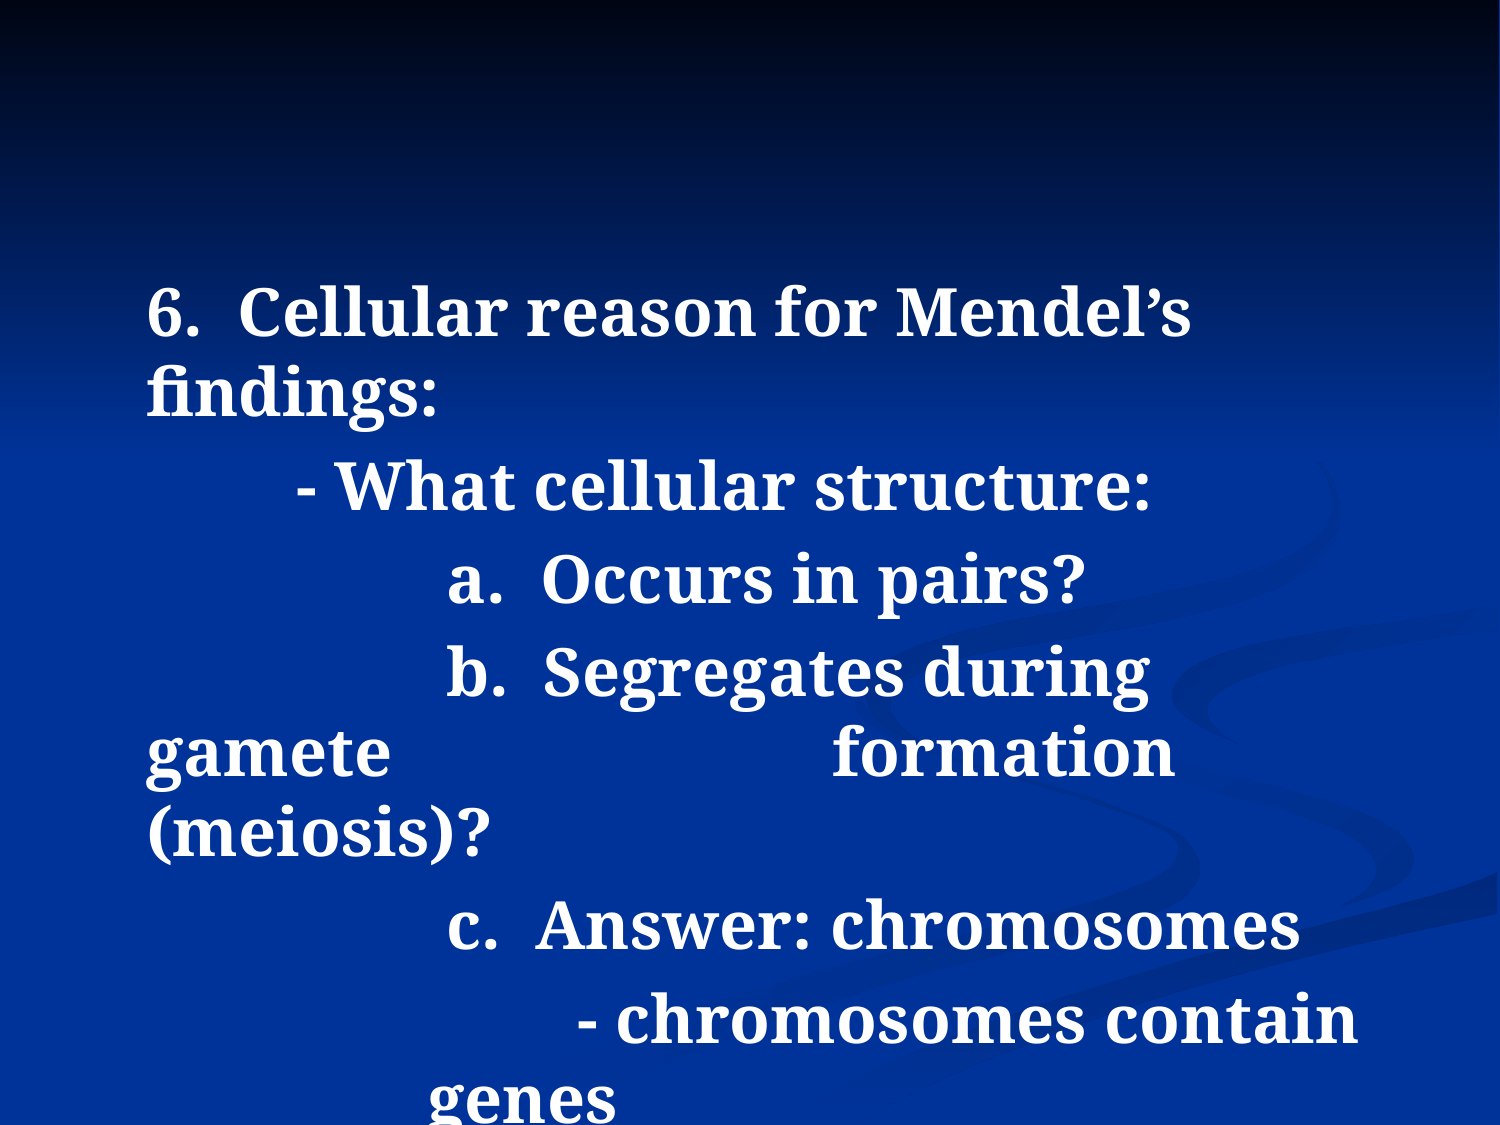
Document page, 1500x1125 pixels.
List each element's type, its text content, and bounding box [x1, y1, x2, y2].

list 6. Cellular reason for Mendel’s findings: - What cellular structure: a. Occurs in pairs? b. Segregates during gamete formation (meiosis)? c. Answer: chromosomes - chromosomes contain genes [74, 262, 1426, 1006]
